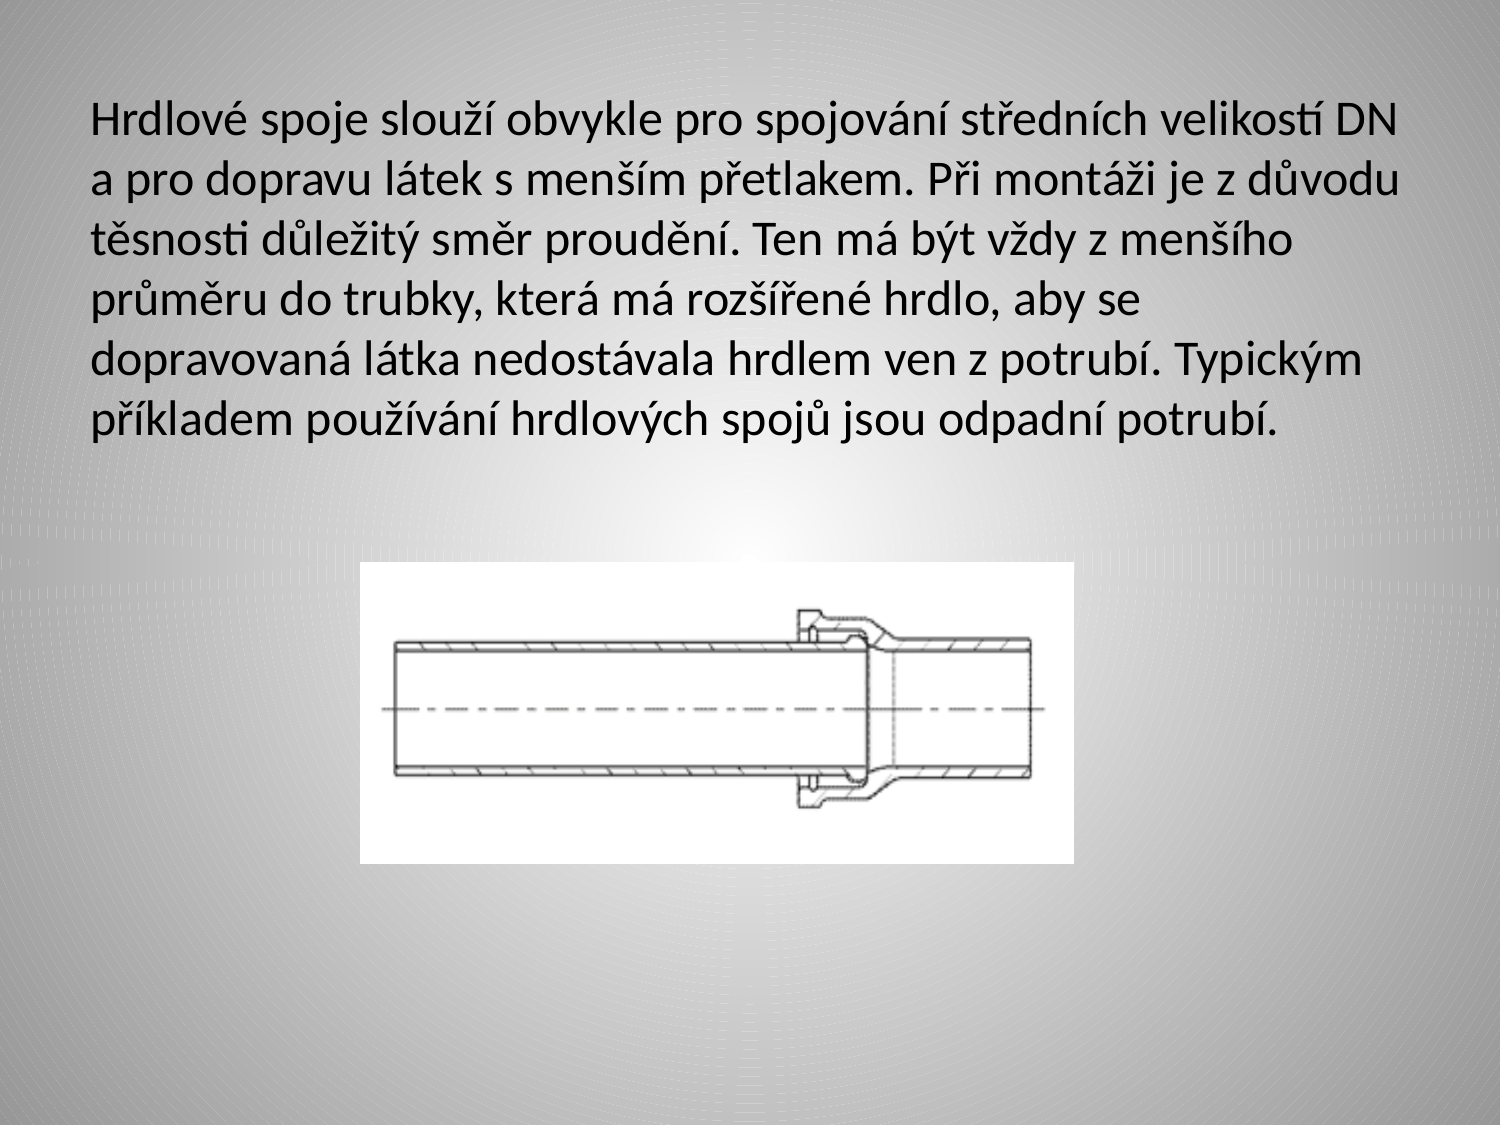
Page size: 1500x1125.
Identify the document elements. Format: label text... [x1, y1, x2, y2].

picture [359, 562, 1074, 864]
list Hrdlové spoje slouží obvykle pro spojování středních velikostí DN a pro dopravu látek s menším přetlakem. Při montáži je z důvodu těsnosti důležitý směr proudění. Ten má být vždy z menšího průměru do trubky, která má rozšířené hrdlo, aby se dopravovaná látka nedostávala hrdlem ven z potrubí. Typickým příkladem používání hrdlových spojů jsou odpadní potrubí. [75, 78, 1425, 1005]
